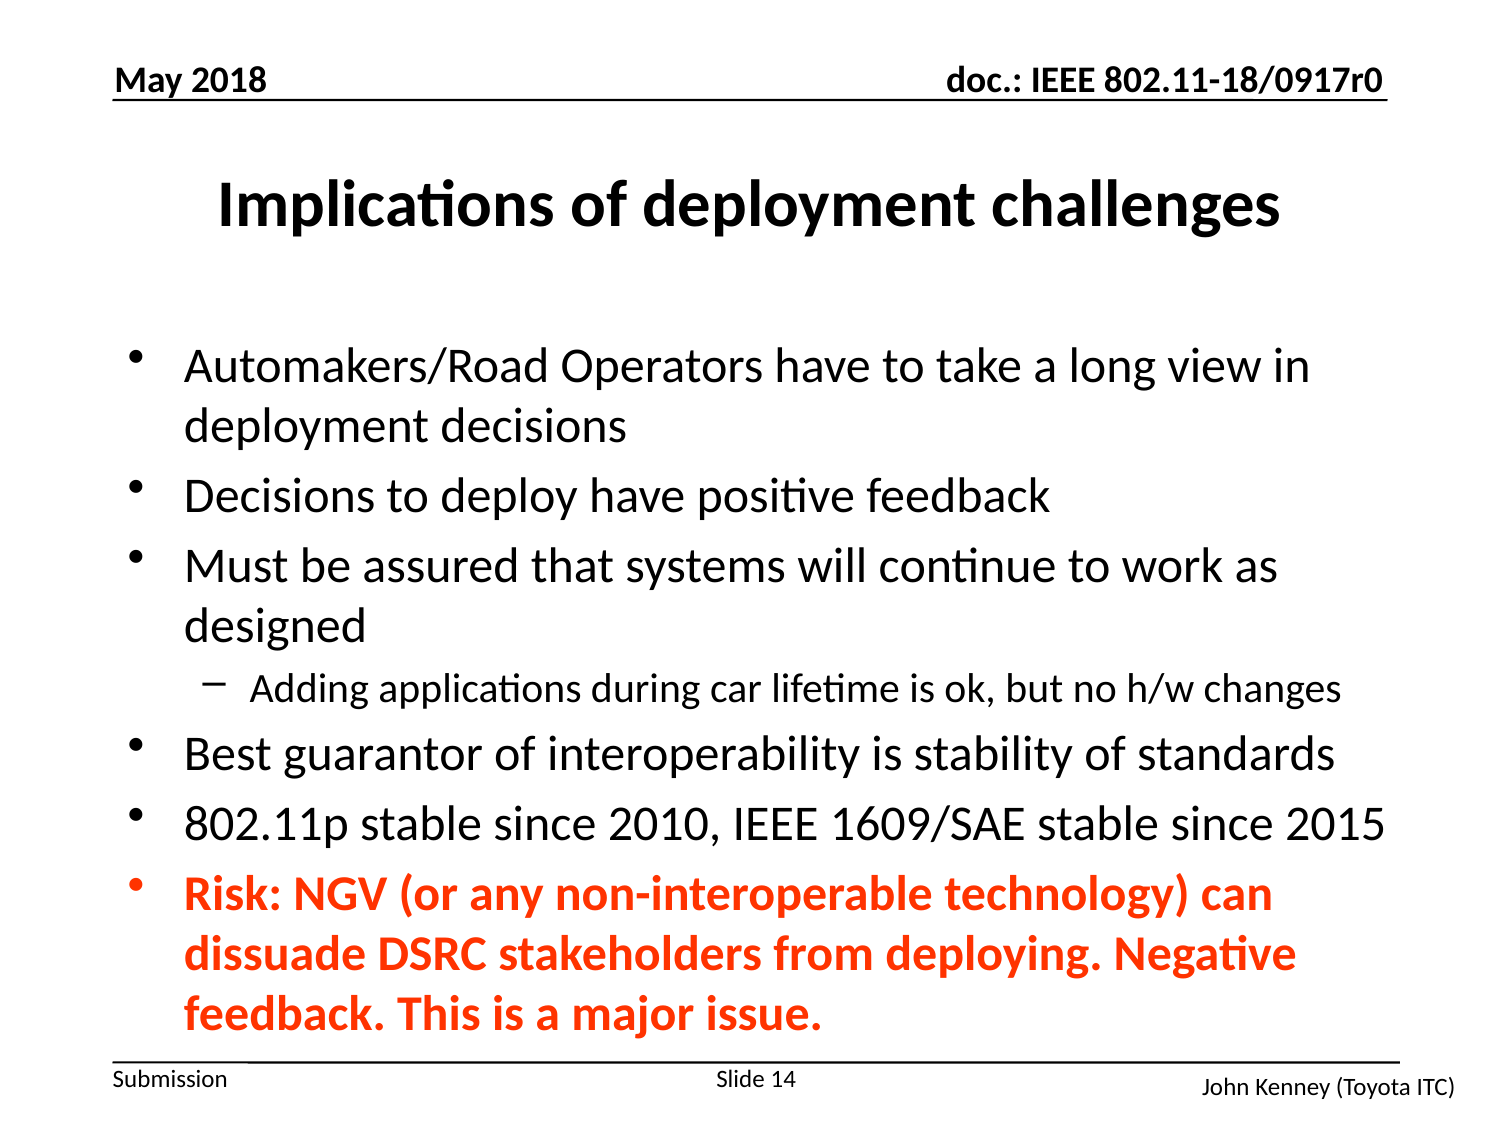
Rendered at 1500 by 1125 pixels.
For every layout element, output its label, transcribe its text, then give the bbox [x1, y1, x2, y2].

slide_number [114, 54, 270, 101]
footer John Kenney (Toyota ITC) [1199, 1070, 1456, 1101]
title Implications of deployment challenges [112, 112, 1388, 288]
list Automakers/Road Operators have to take a long view in deployment decisions Decisions to deploy have positive feedback Must be assured that systems will continue to work as designed Adding applications during car lifetime is ok, but no h/w changes Best guarantor of interoperability is stability of standards 802.11p stable since 2010, IEEE 1609/SAE stable since 2015 Risk: NGV (or any non-interoperable technology) can dissuade DSRC stakeholders from deploying. Negative feedback. This is a major issue. [112, 324, 1447, 1000]
slide_number Slide 14 [713, 1061, 799, 1093]
